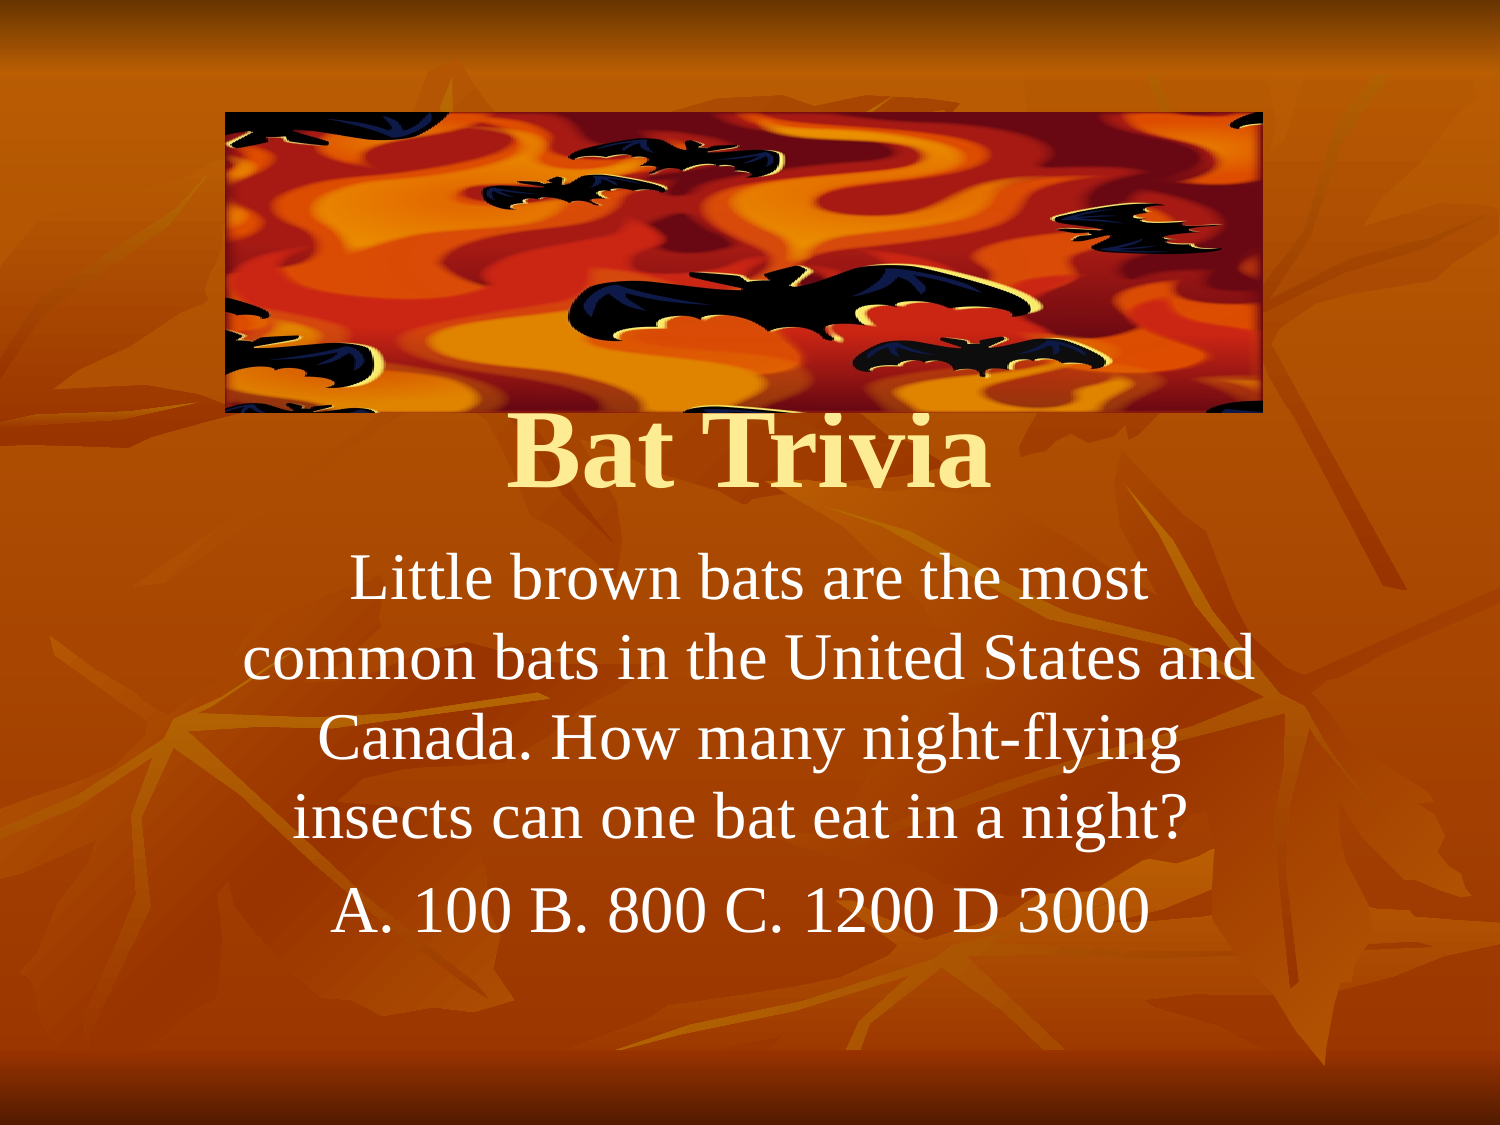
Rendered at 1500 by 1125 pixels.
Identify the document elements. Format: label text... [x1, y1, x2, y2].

subtitle Little brown bats are the most common bats in the United States and Canada. How many night-flying insects can one bat eat in a night? A. 100 B. 800 C. 1200 D 3000 [224, 524, 1276, 988]
title Bat Trivia [112, 299, 1388, 586]
picture [224, 112, 1263, 413]
